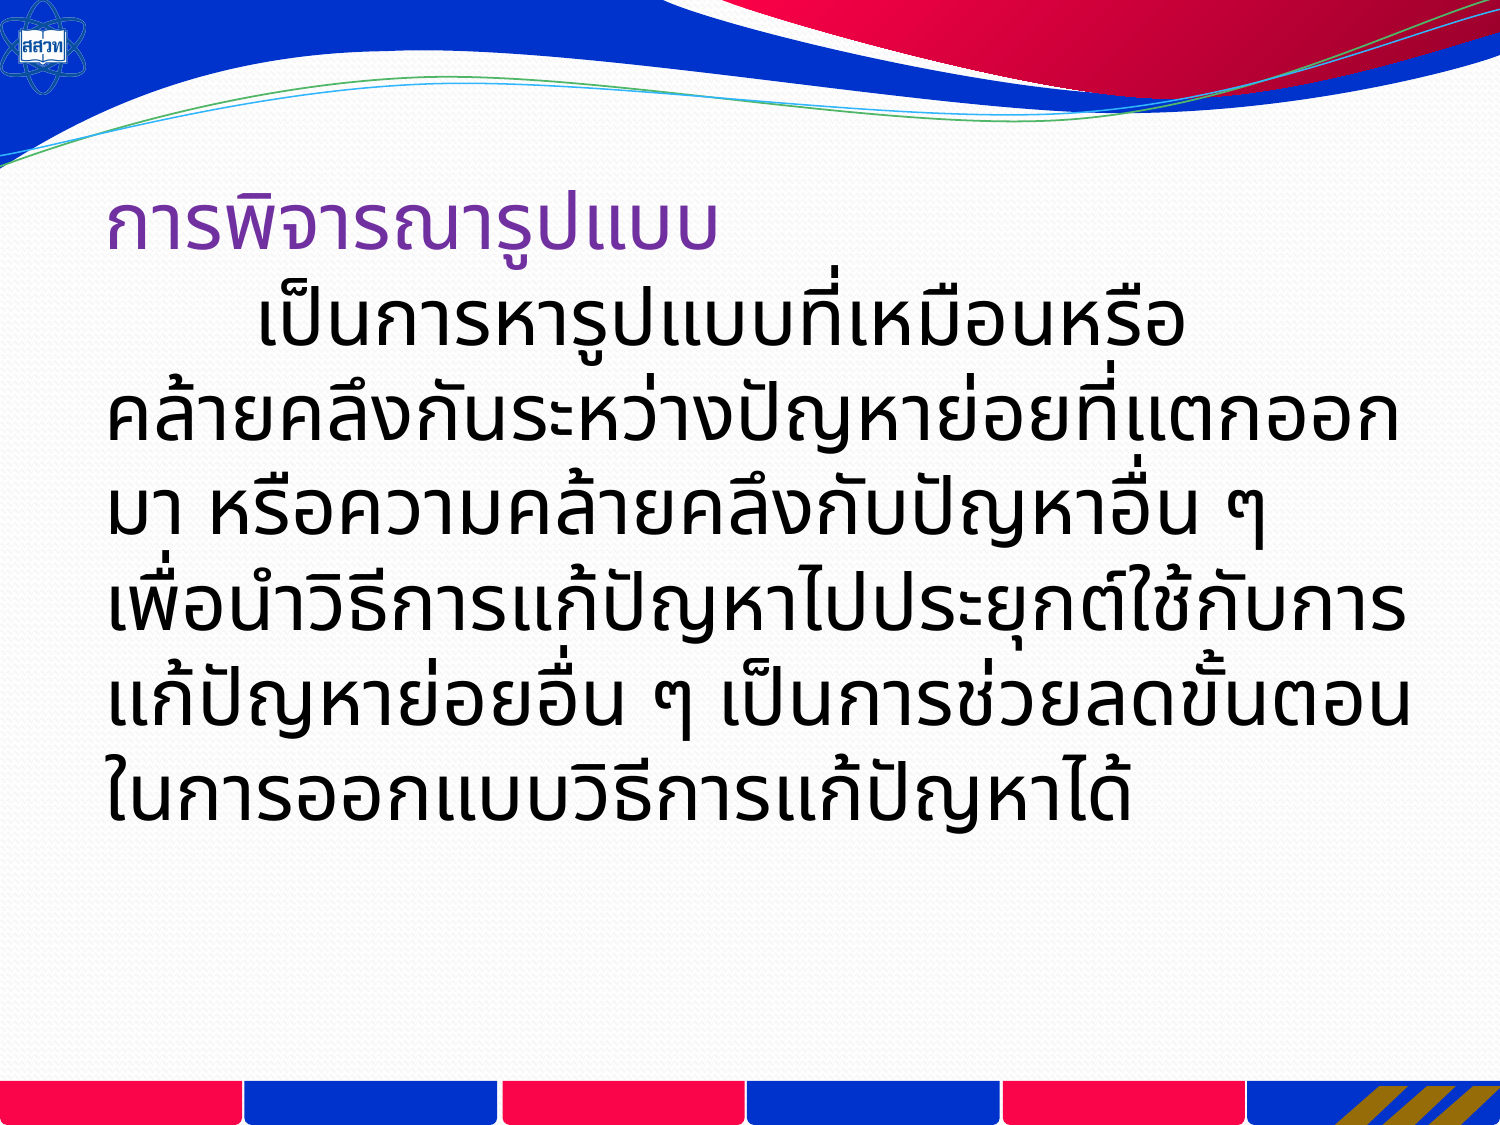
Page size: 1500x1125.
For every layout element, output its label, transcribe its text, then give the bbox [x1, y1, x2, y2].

picture [0, 0, 86, 95]
text_box การพิจารณารูปแบบ เป็นการหารูปแบบที่เหมือนหรือคล้ายคลึงกันระหว่างปัญหาย่อยที่แตกออกมา หรือความคล้ายคลึงกับปัญหาอื่น ๆ เพื่อนำวิธีการแก้ปัญหาไปประยุกต์ใช้กับการแก้ปัญหาย่อยอื่น ๆ เป็นการช่วยลดขั้นตอนในการออกแบบวิธีการแก้ปัญหาได้ [99, 164, 1432, 842]
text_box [1300, 1085, 1500, 1125]
